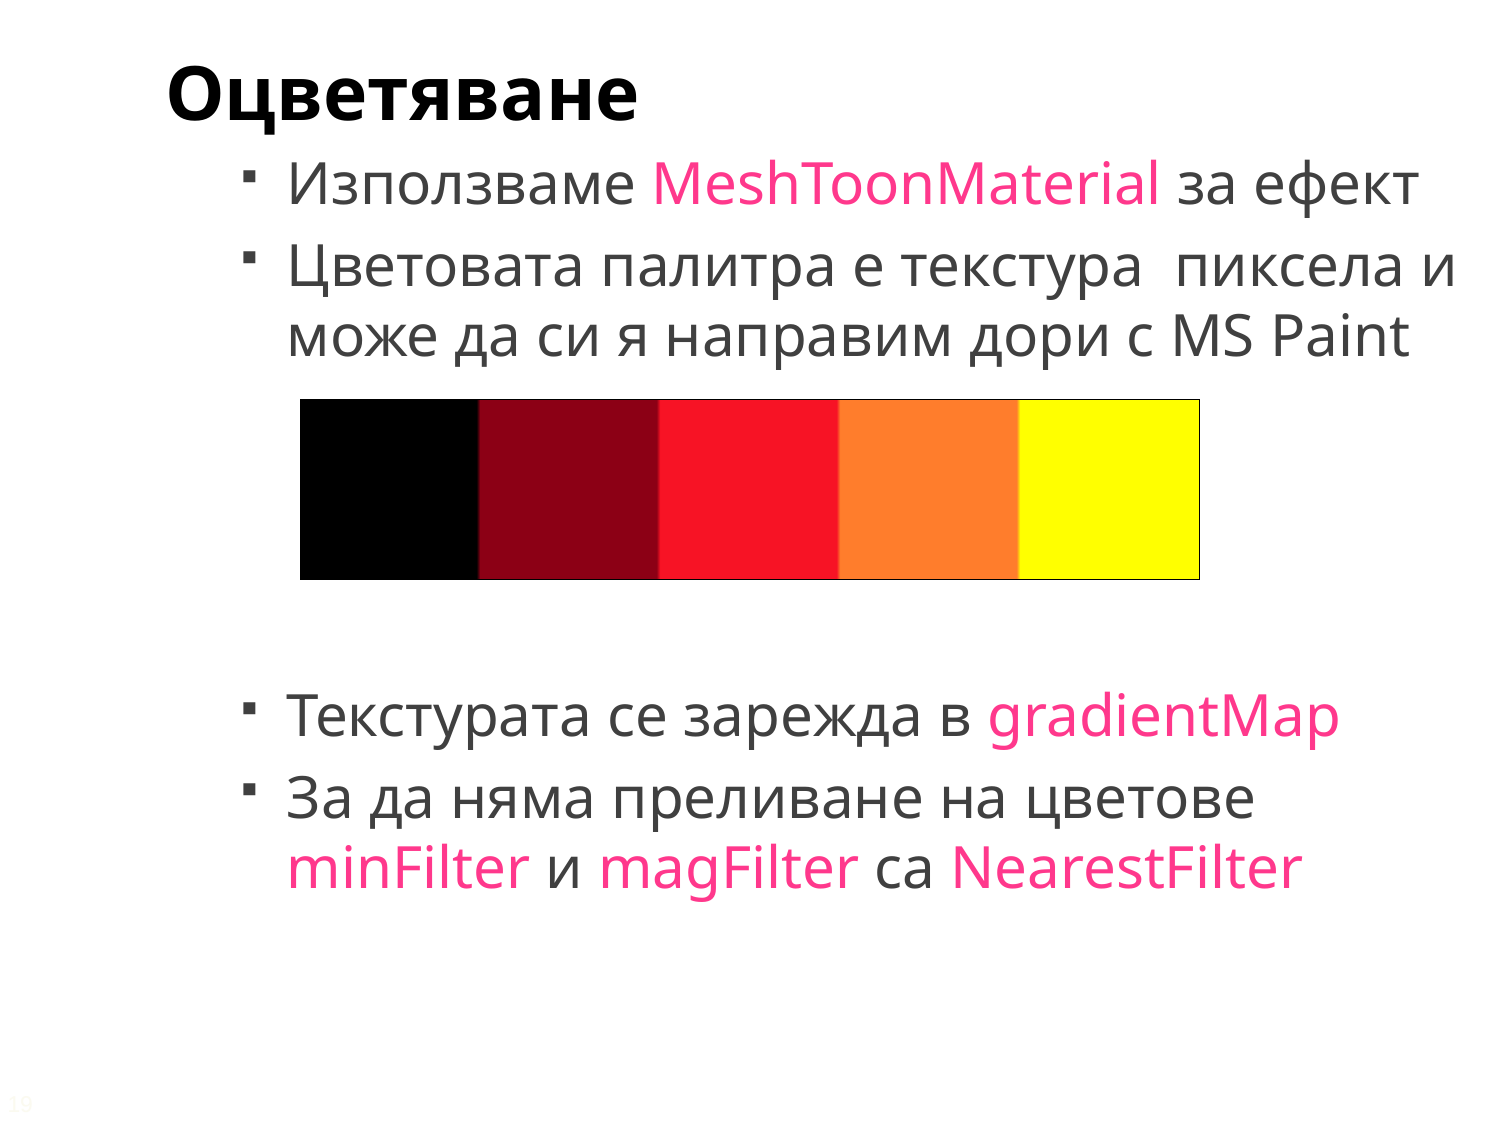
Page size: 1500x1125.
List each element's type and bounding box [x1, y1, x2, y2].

picture [299, 399, 1201, 581]
